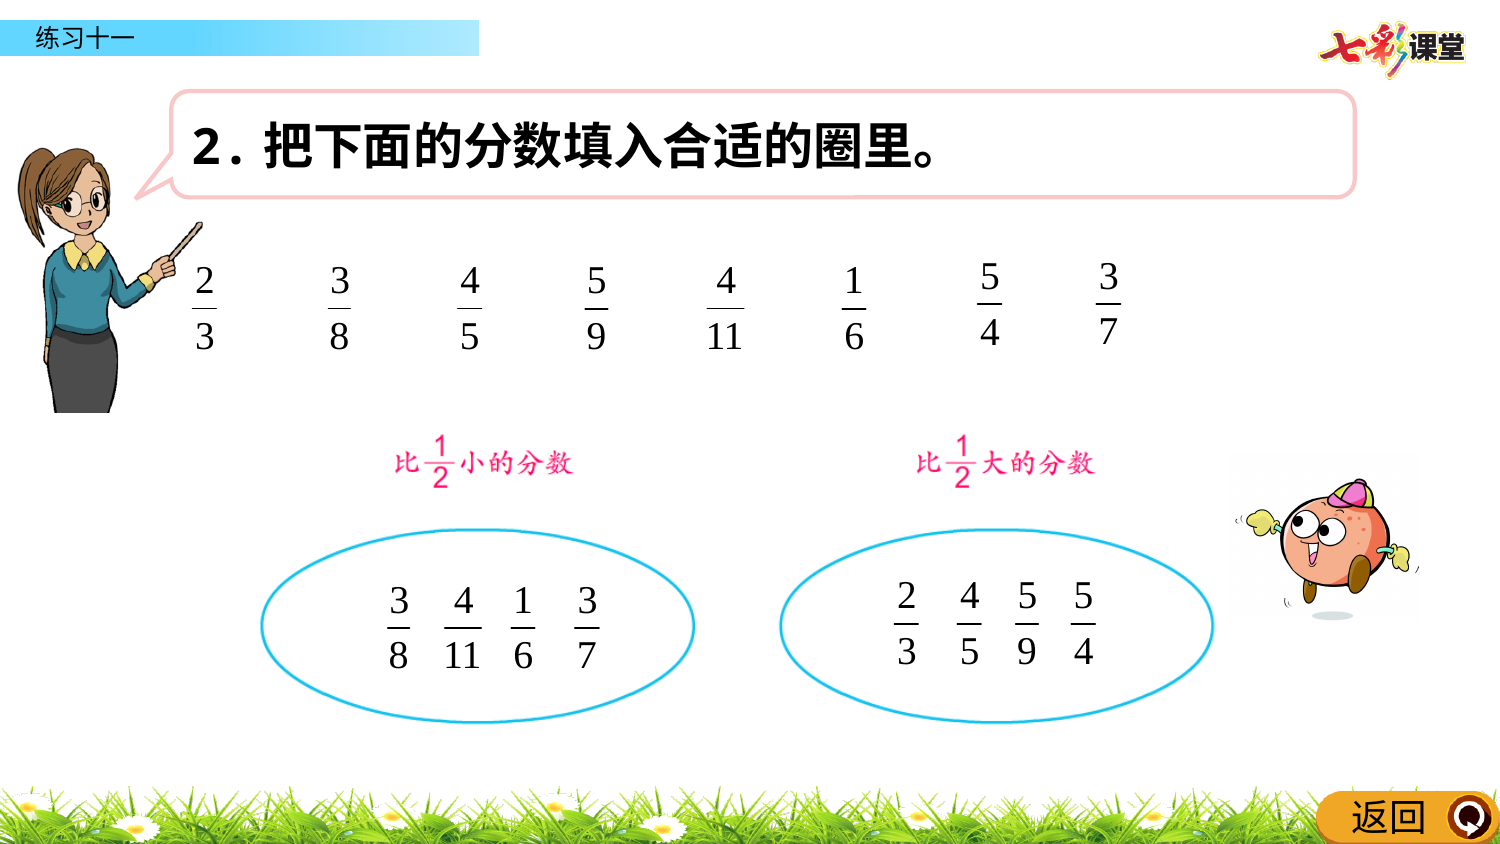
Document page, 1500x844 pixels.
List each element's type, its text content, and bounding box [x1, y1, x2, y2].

picture [230, 429, 1420, 730]
picture [1316, 20, 1468, 80]
picture [0, 786, 1500, 844]
picture [17, 147, 203, 413]
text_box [887, 570, 1105, 674]
text_box 2.把下面的分数填入合适的圈里。 [171, 91, 1355, 198]
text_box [380, 575, 609, 678]
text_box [208, 251, 1420, 359]
